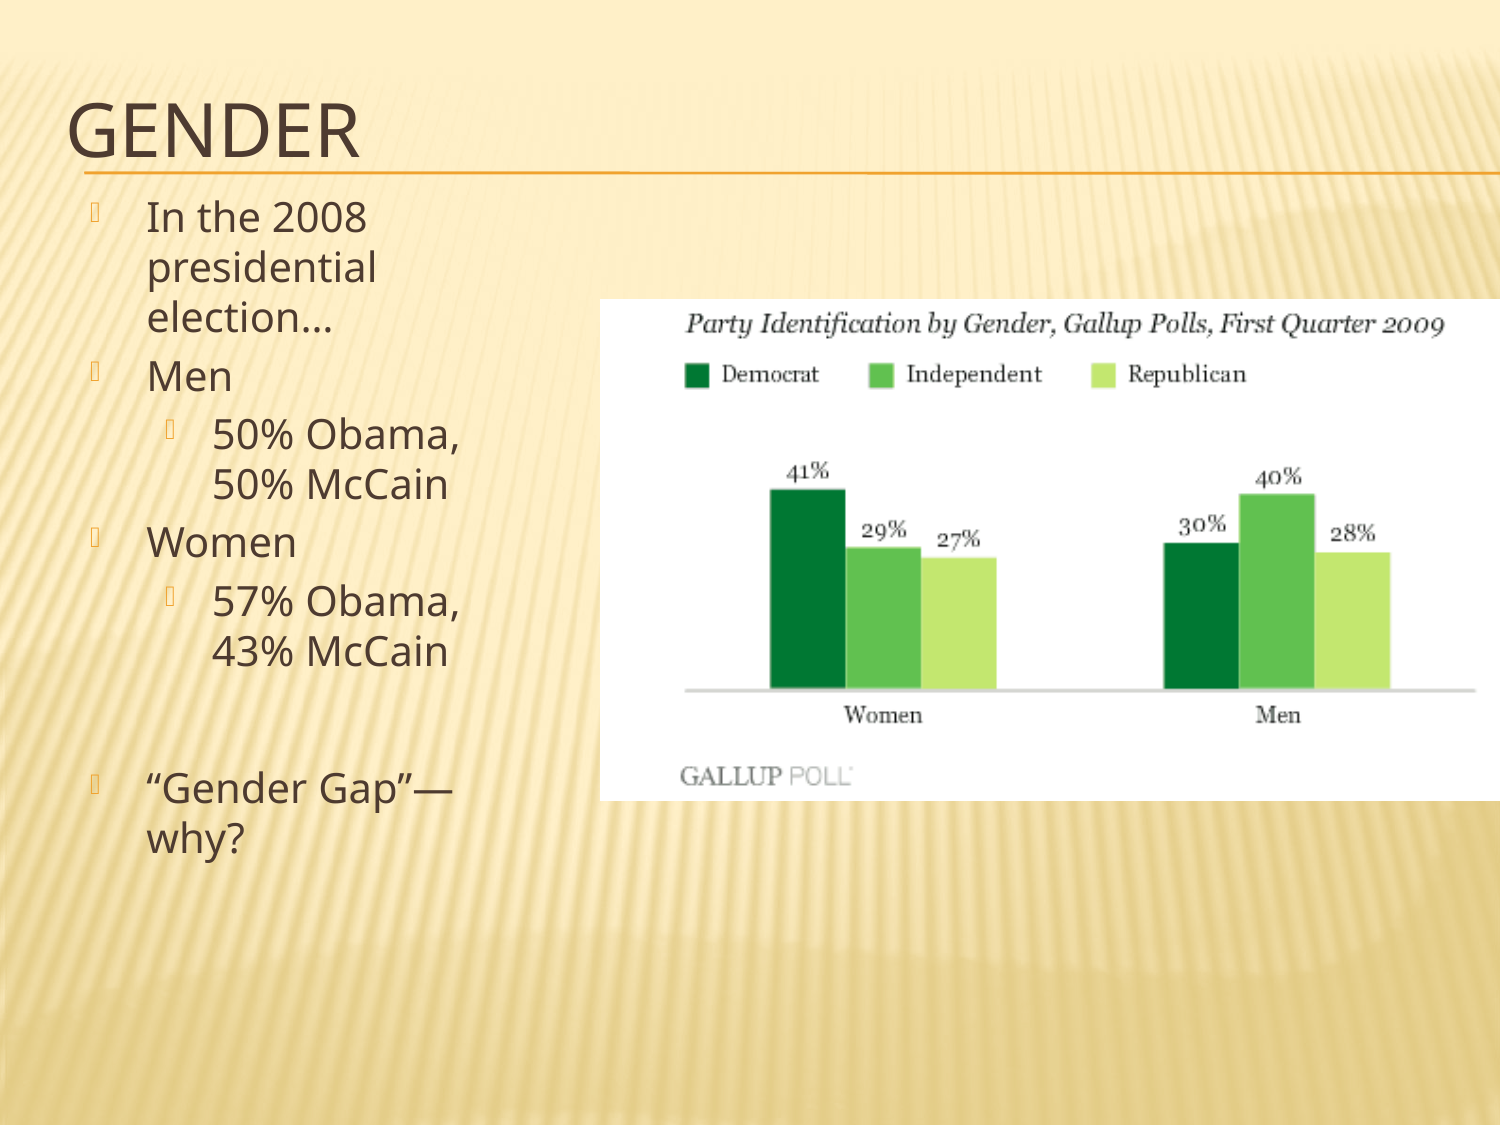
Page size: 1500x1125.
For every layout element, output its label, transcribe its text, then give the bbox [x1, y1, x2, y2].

title Gender [50, 75, 1475, 213]
picture [599, 299, 1500, 802]
list In the 2008 presidential election… Men 50% Obama, 50% McCain Women 57% Obama, 43% McCain “Gender Gap”—why? [75, 125, 513, 1005]
